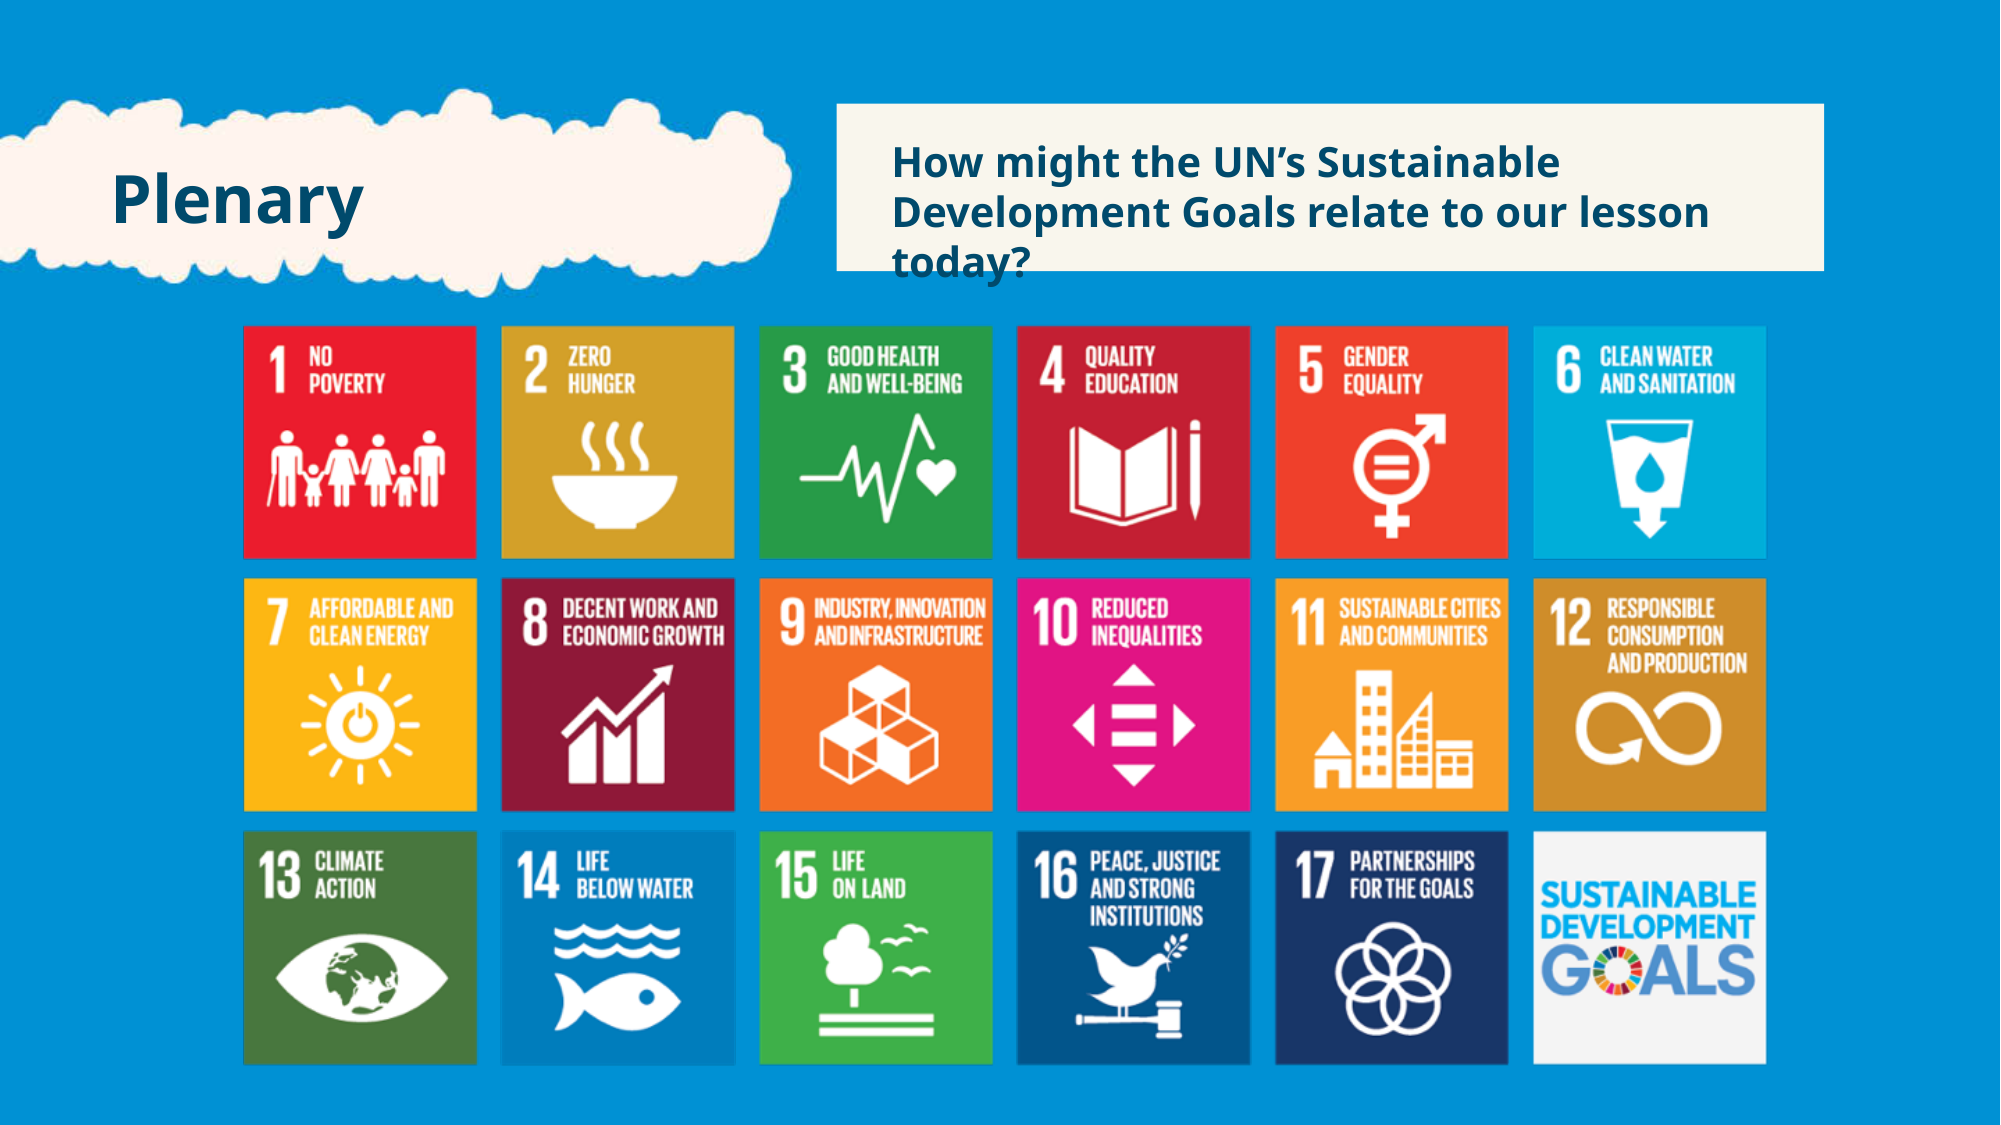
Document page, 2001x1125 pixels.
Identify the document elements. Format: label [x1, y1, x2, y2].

list [170, 297, 1834, 1125]
picture [944, 260, 951, 271]
picture [837, 104, 1824, 271]
picture [918, 260, 926, 271]
picture [0, 88, 792, 297]
